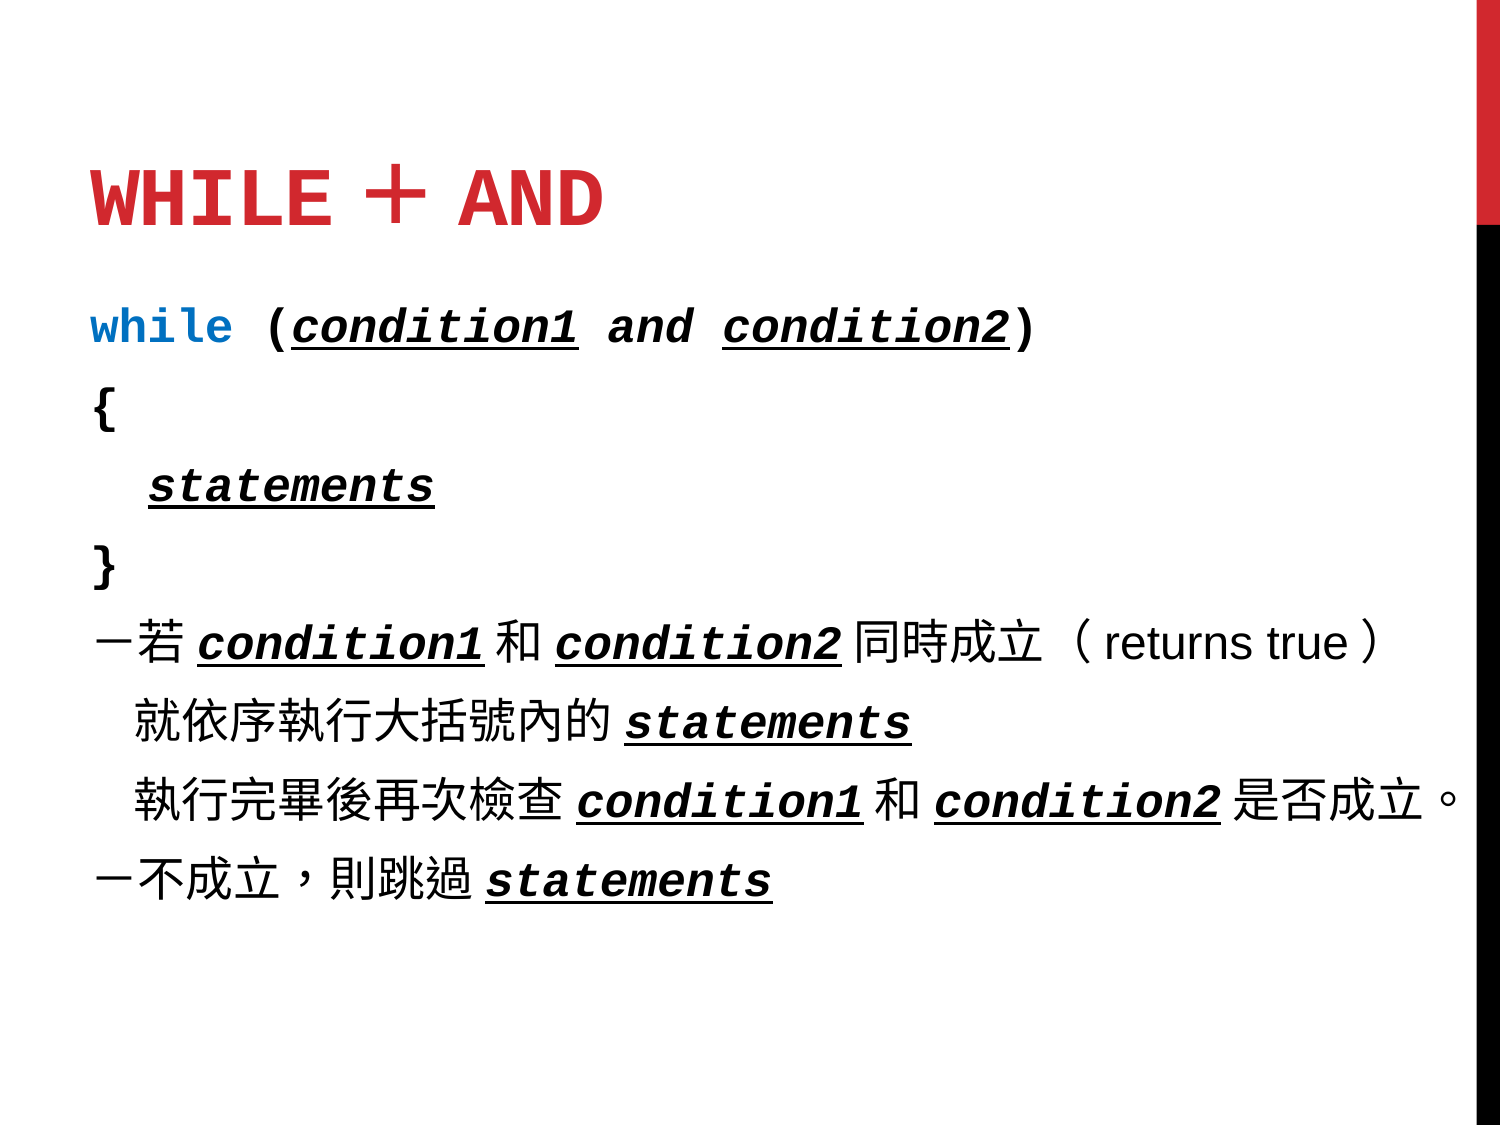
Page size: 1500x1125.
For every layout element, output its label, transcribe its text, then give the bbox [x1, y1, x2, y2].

list while (condition1 and condition2) { statements } －若condition1和condition2同時成立（returns true） 就依序執行大括號內的statements 執行完畢後再次檢查condition1和condition2是否成立。 －不成立，則跳過statements [75, 287, 1478, 1005]
title While＋and [75, 25, 1025, 250]
